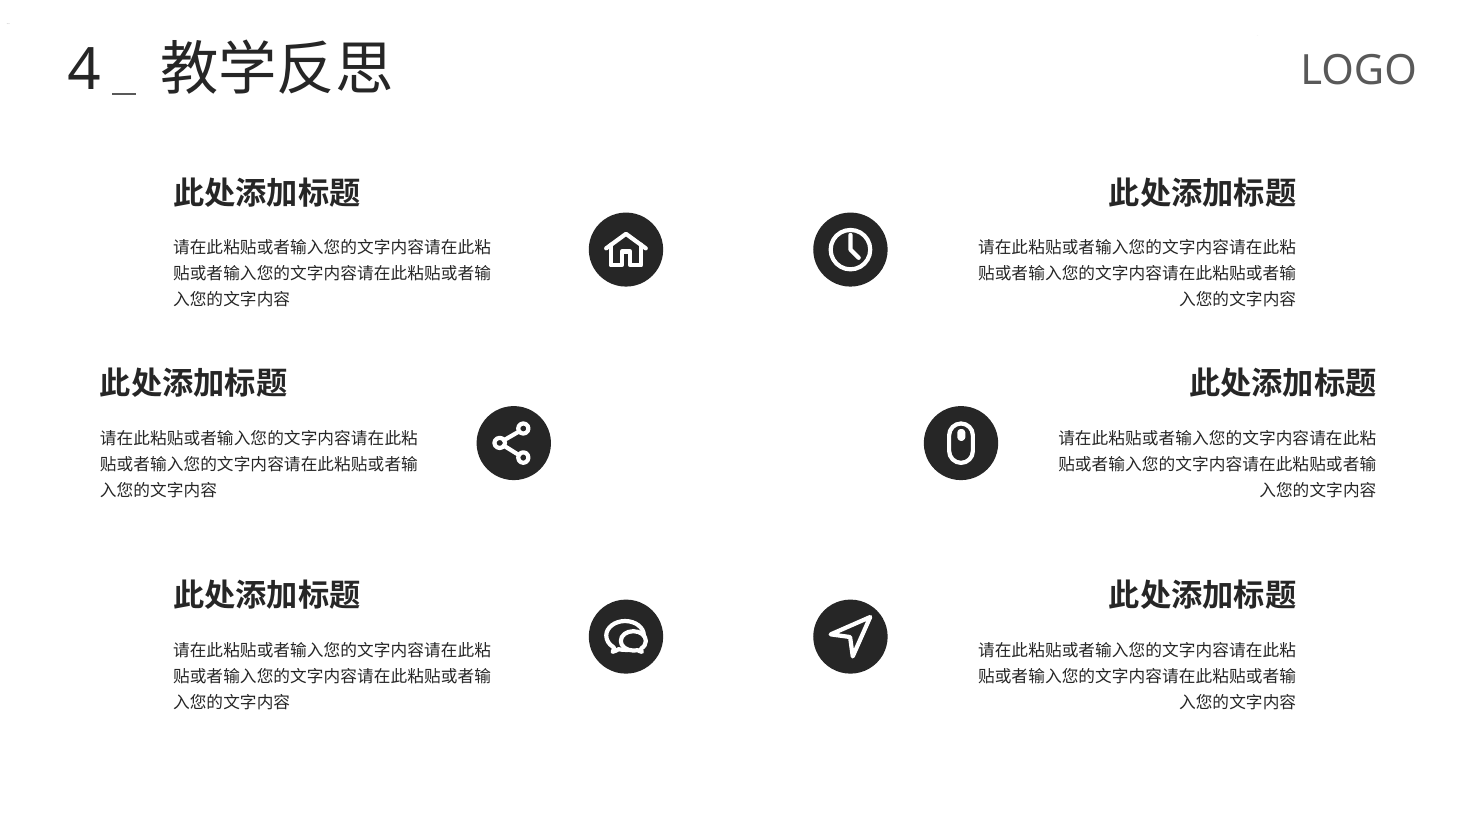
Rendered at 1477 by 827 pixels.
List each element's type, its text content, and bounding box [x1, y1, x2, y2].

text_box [812, 212, 888, 287]
text_box 此处添加标题 [960, 167, 1308, 216]
text_box 此处添加标题 [1040, 357, 1388, 407]
text_box LOGO [1256, 35, 1461, 101]
text_box 此处添加标题 [162, 570, 510, 619]
text_box 请在此粘贴或者输入您的文字内容请在此粘贴或者输入您的文字内容请在此粘贴或者输入您的文字内容 [162, 225, 510, 315]
text_box 请在此粘贴或者输入您的文字内容请在此粘贴或者输入您的文字内容请在此粘贴或者输入您的文字内容 [960, 225, 1308, 315]
text_box 请在此粘贴或者输入您的文字内容请在此粘贴或者输入您的文字内容请在此粘贴或者输入您的文字内容 [1040, 415, 1388, 505]
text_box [923, 405, 999, 481]
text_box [588, 599, 664, 674]
text_box 此处添加标题 [88, 357, 437, 407]
text_box 请在此粘贴或者输入您的文字内容请在此粘贴或者输入您的文字内容请在此粘贴或者输入您的文字内容 [88, 415, 437, 505]
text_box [812, 599, 888, 674]
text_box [476, 405, 552, 481]
text_box 此处添加标题 [960, 570, 1308, 619]
text_box 4 教学反思 [5, 23, 455, 109]
text_box 请在此粘贴或者输入您的文字内容请在此粘贴或者输入您的文字内容请在此粘贴或者输入您的文字内容 [960, 628, 1308, 717]
text_box 此处添加标题 [162, 167, 510, 216]
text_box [588, 212, 664, 287]
text_box 请在此粘贴或者输入您的文字内容请在此粘贴或者输入您的文字内容请在此粘贴或者输入您的文字内容 [162, 628, 510, 717]
